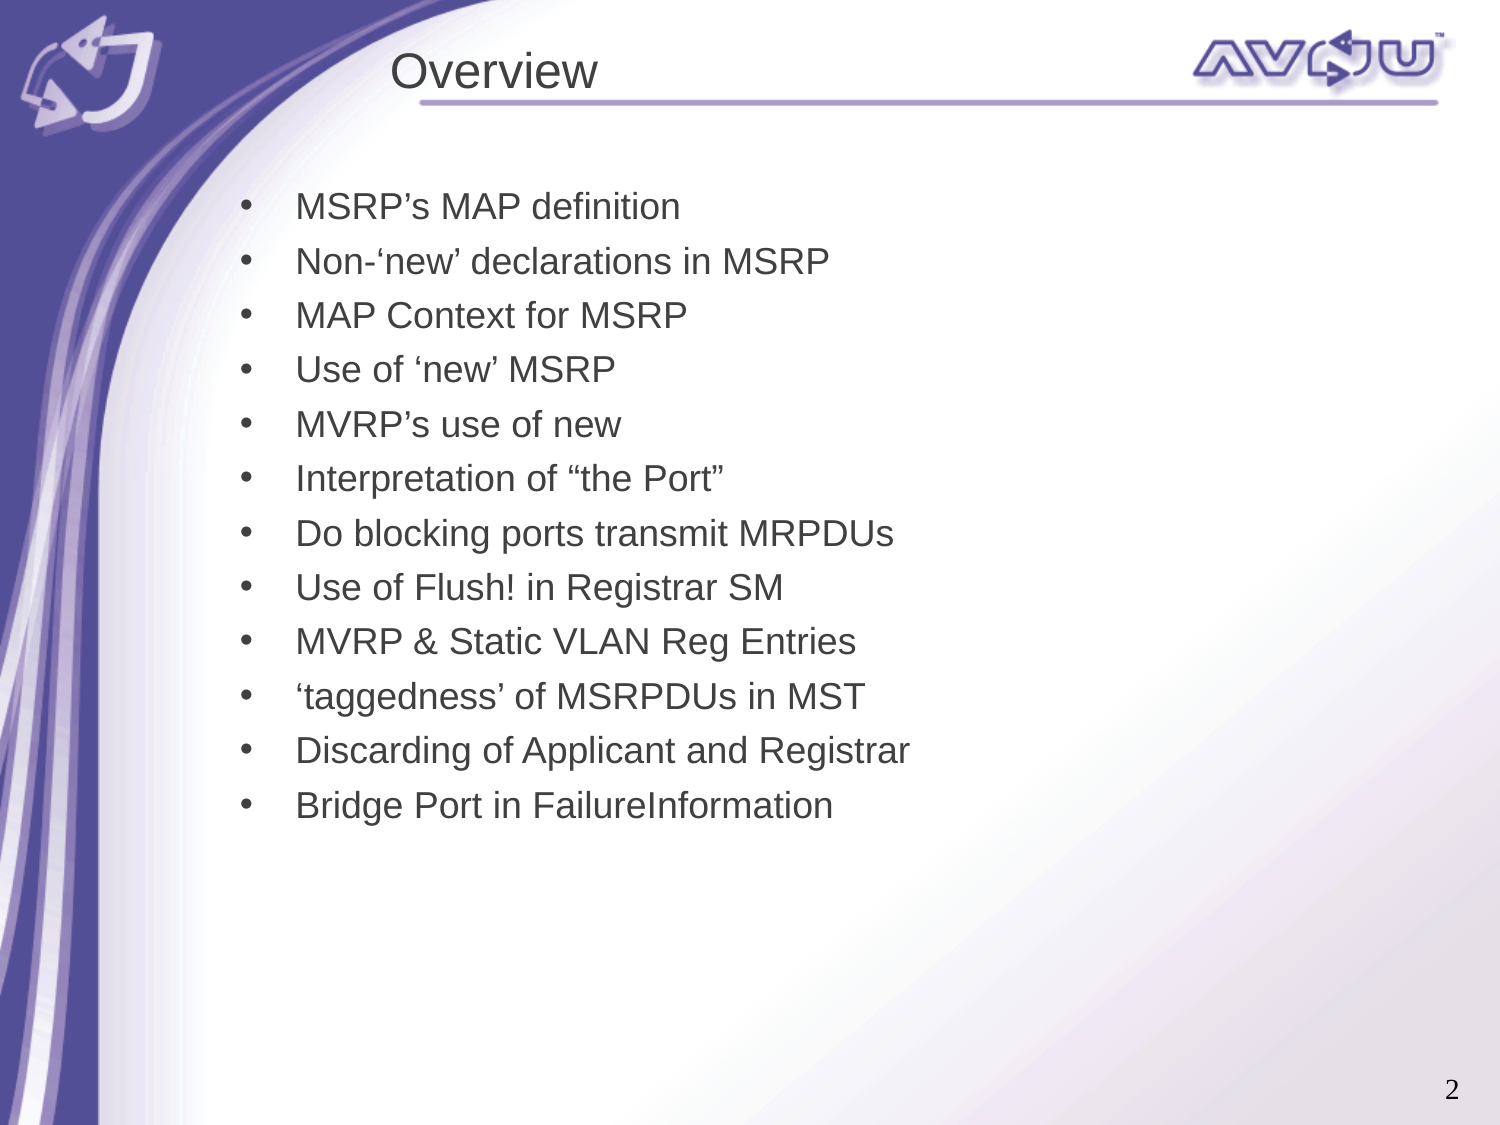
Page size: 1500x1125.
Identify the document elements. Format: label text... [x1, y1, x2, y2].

text_box MSRP’s MAP definition Non-‘new’ declarations in MSRP MAP Context for MSRP Use of ‘new’ MSRP MVRP’s use of new Interpretation of “the Port” Do blocking ports transmit MRPDUs Use of Flush! in Registrar SM MVRP & Static VLAN Reg Entries ‘taggedness’ of MSRPDUs in MST Discarding of Applicant and Registrar Bridge Port in FailureInformation [224, 174, 1425, 1000]
text_box Overview [374, 0, 1500, 138]
picture [0, 0, 1500, 1125]
slide_number 2 [1124, 1062, 1475, 1125]
